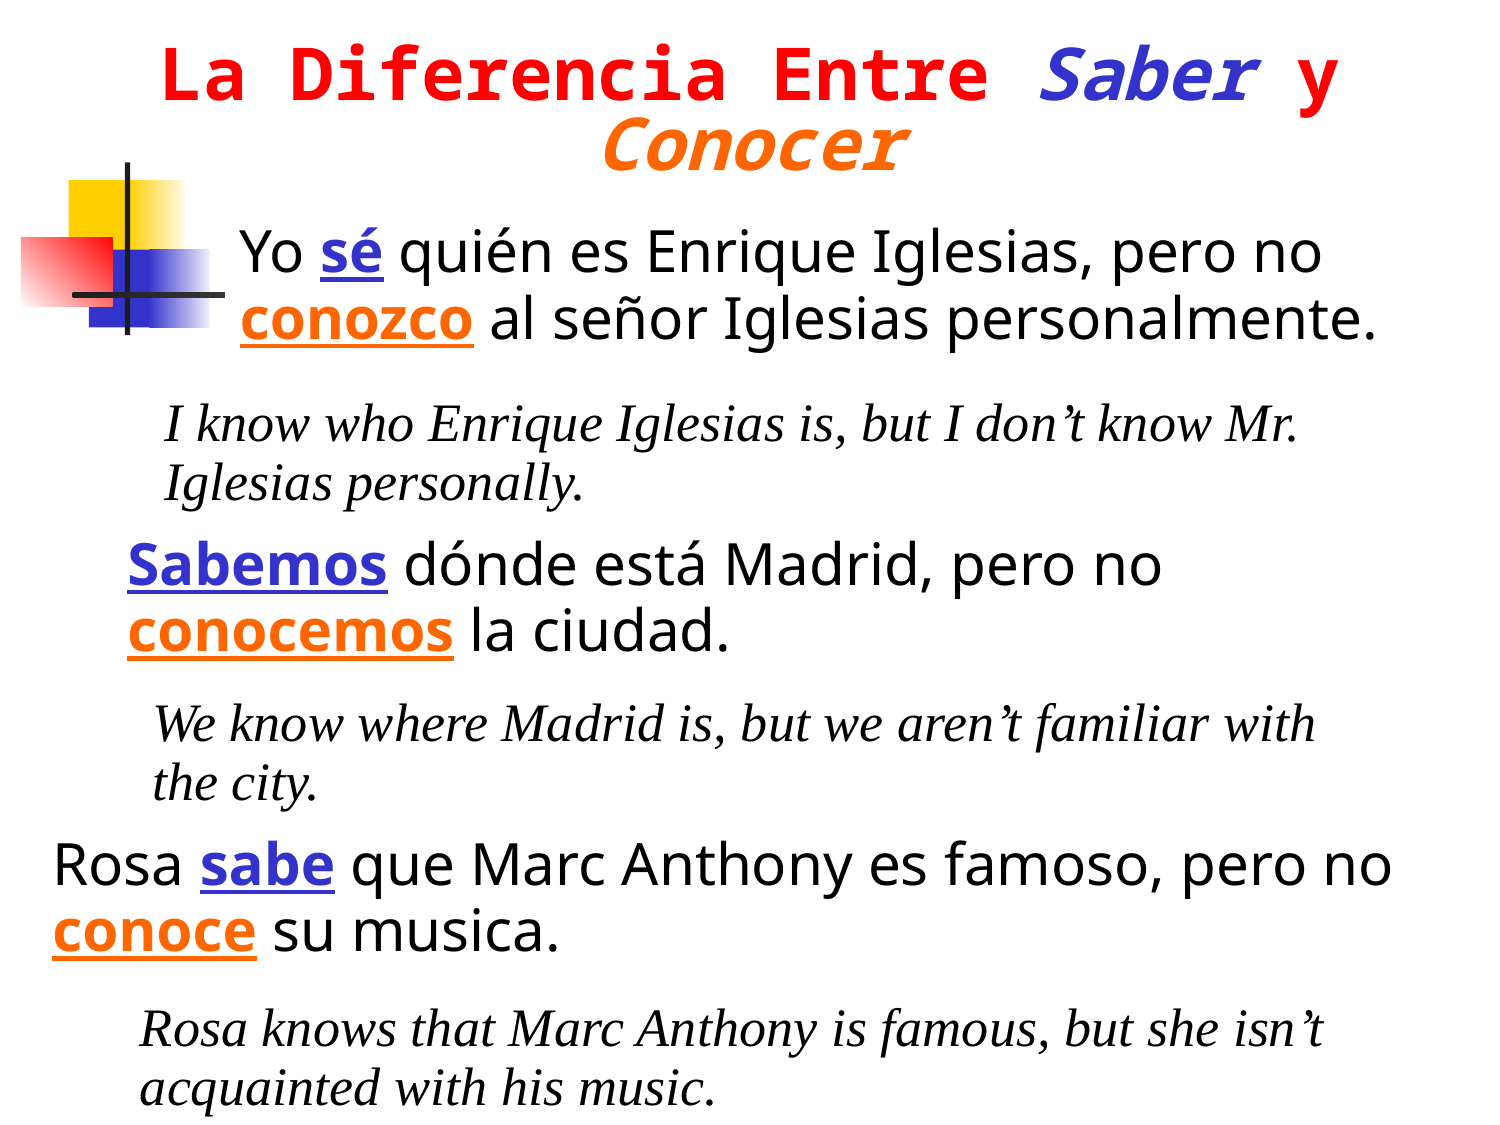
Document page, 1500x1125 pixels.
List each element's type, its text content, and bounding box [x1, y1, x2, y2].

text_box Rosa knows that Marc Anthony is famous, but she isn’t acquainted with his music. [124, 992, 1388, 1125]
text_box I know who Enrique Iglesias is, but I don’t know Mr. Iglesias personally. [149, 387, 1413, 520]
text_box Yo sé quién es Enrique Iglesias, pero no conozco al señor Iglesias personalmente. [225, 212, 1475, 361]
text_box Sabemos dónde está Madrid, pero no conocemos la ciudad. [112, 524, 1375, 673]
text_box We know where Madrid is, but we aren’t familiar with the city. [137, 687, 1400, 820]
text_box Rosa sabe que Marc Anthony es famoso, pero no conoce su musica. [37, 824, 1450, 973]
text_box La Diferencia Entre Saber y Conocer [37, 37, 1463, 193]
